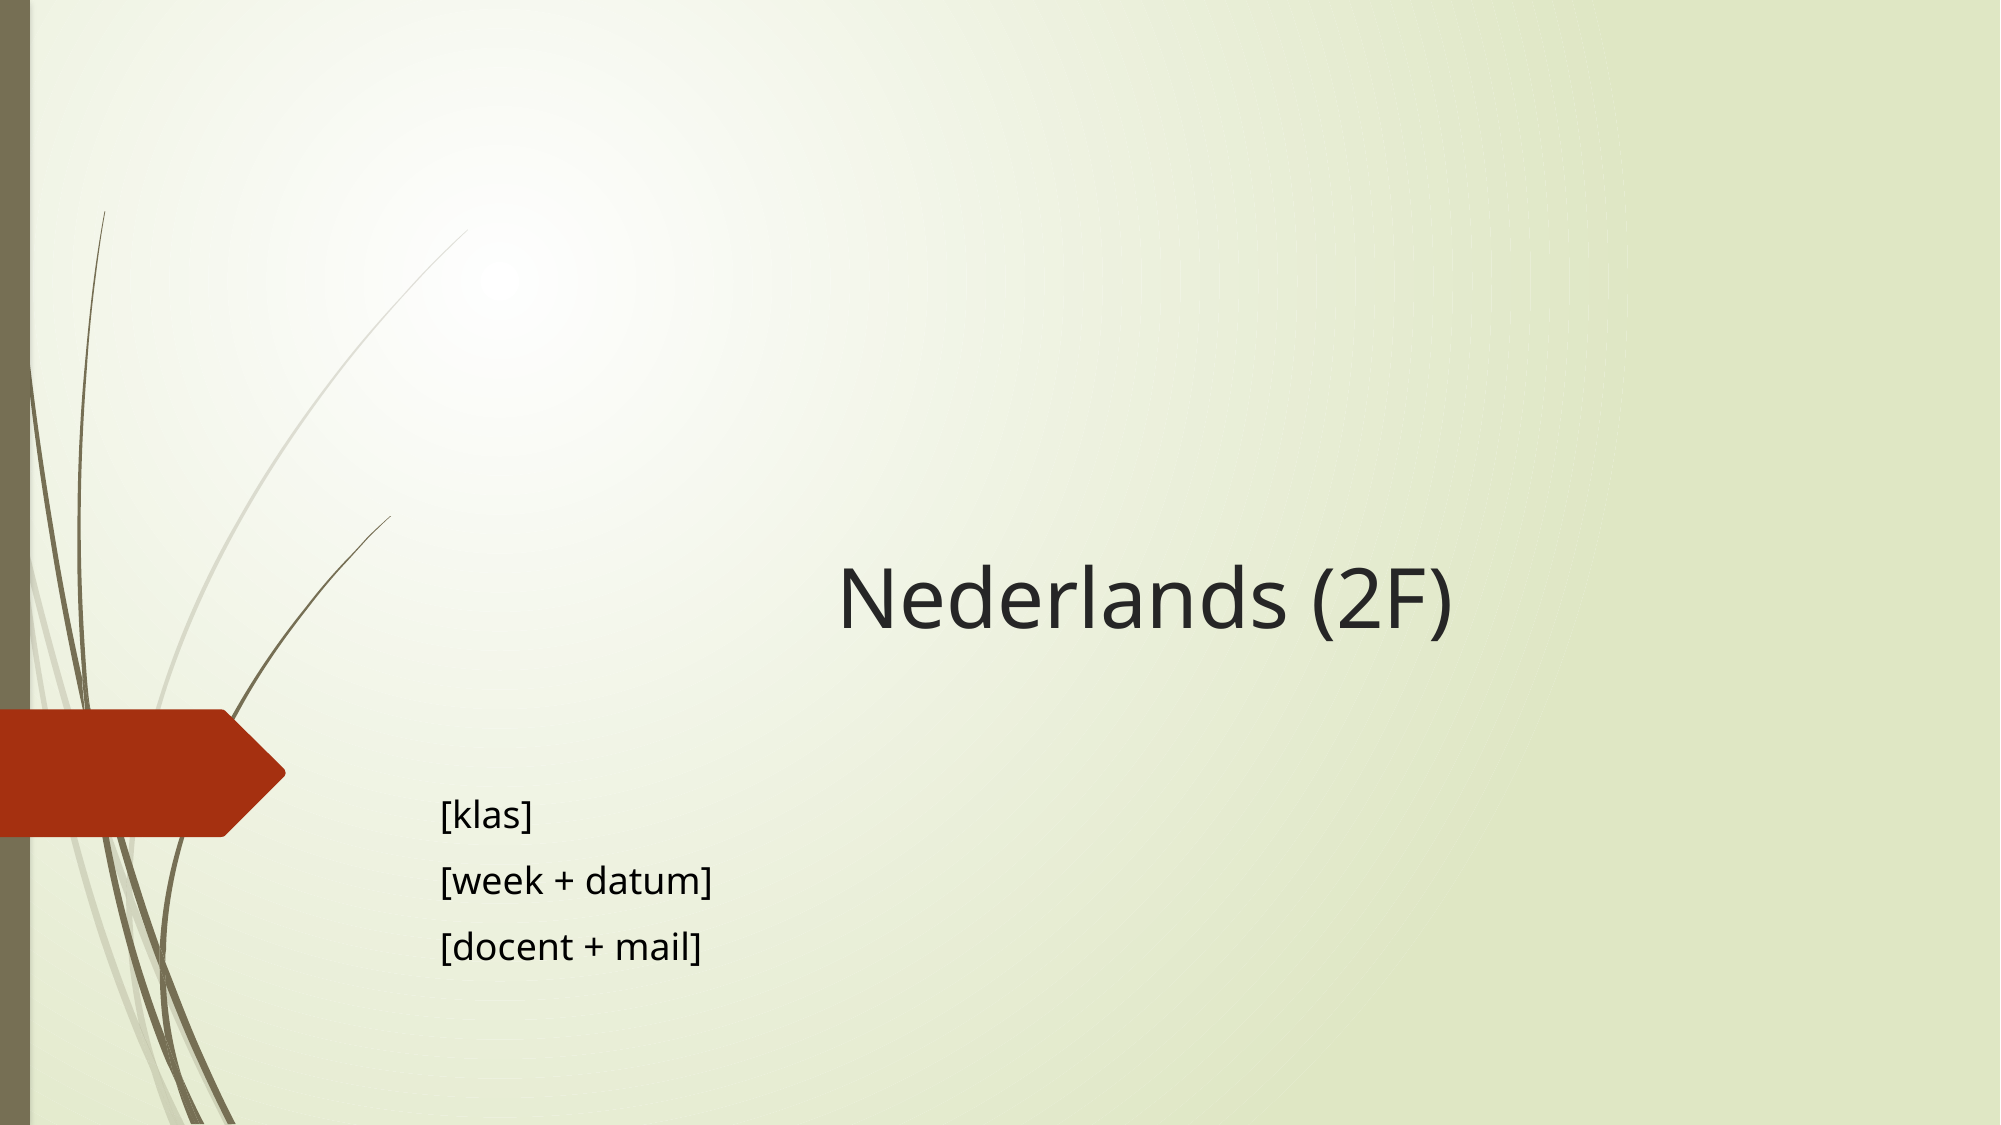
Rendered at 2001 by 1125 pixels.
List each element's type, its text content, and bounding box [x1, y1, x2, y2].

title Nederlands (2F) [424, 281, 1888, 653]
subtitle [klas] [week + datum] [docent + mail] [424, 783, 1888, 969]
